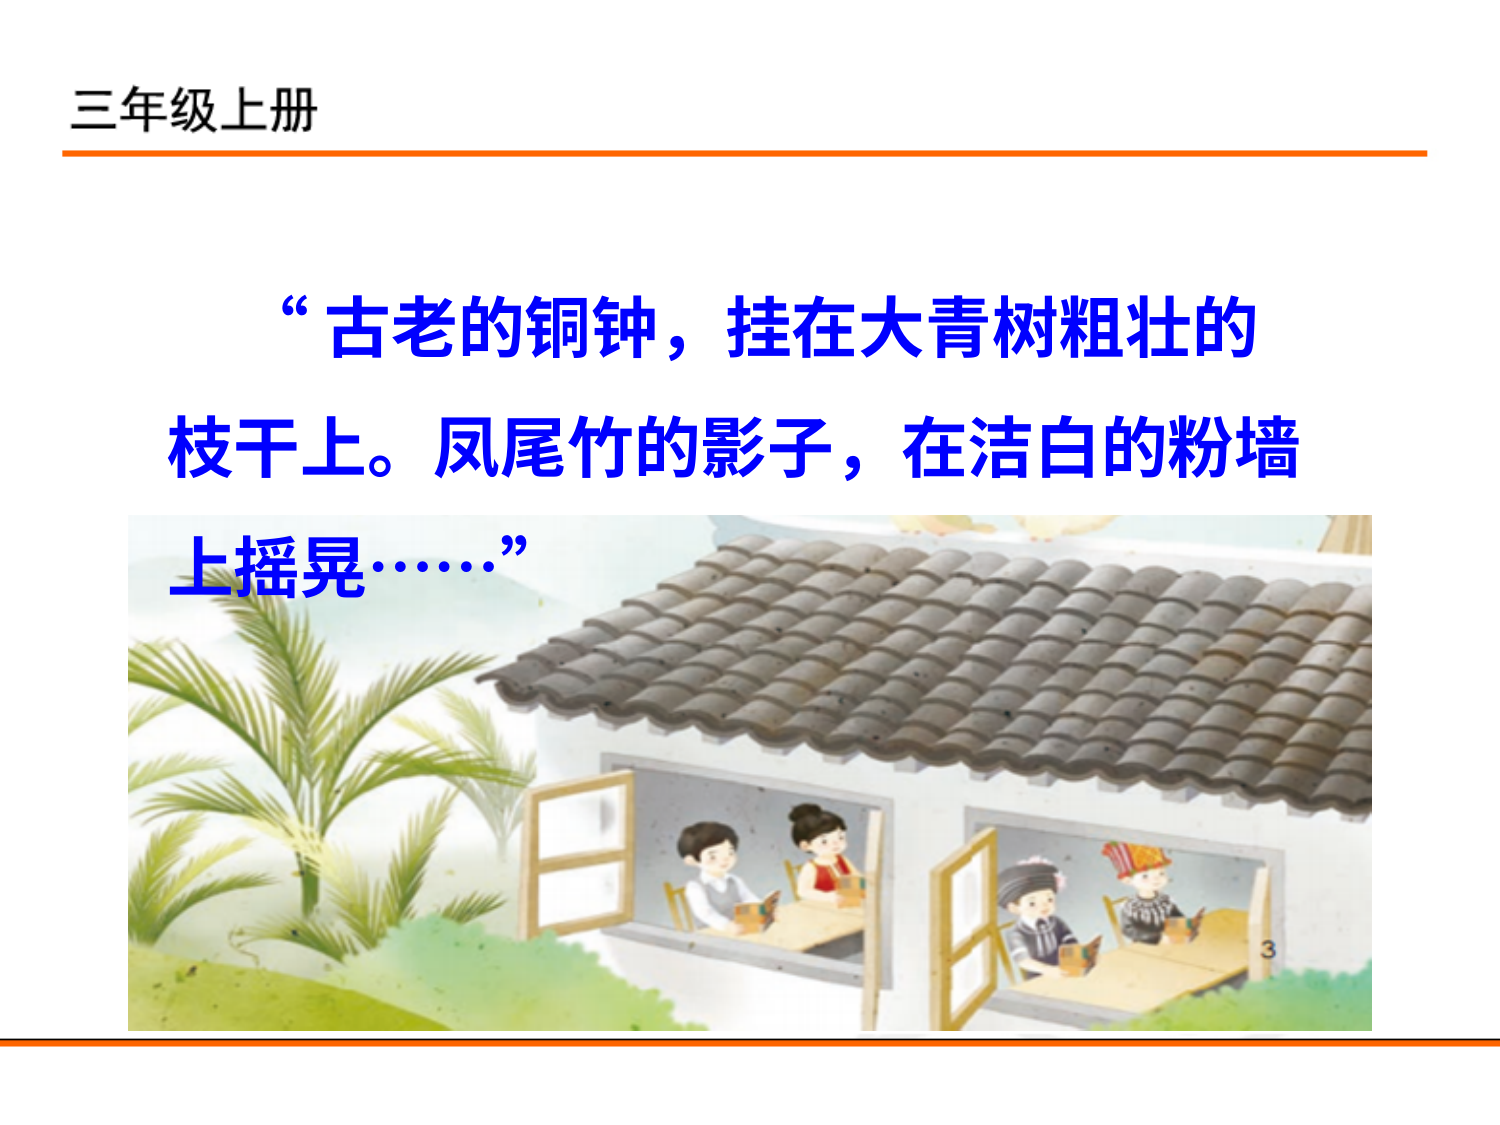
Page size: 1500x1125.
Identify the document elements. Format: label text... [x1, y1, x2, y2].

picture [0, 0, 1500, 1125]
text_box “古老的铜钟，挂在大青树粗壮的枝干上。凤尾竹的影子，在洁白的粉墙上摇晃……” [152, 238, 1340, 513]
